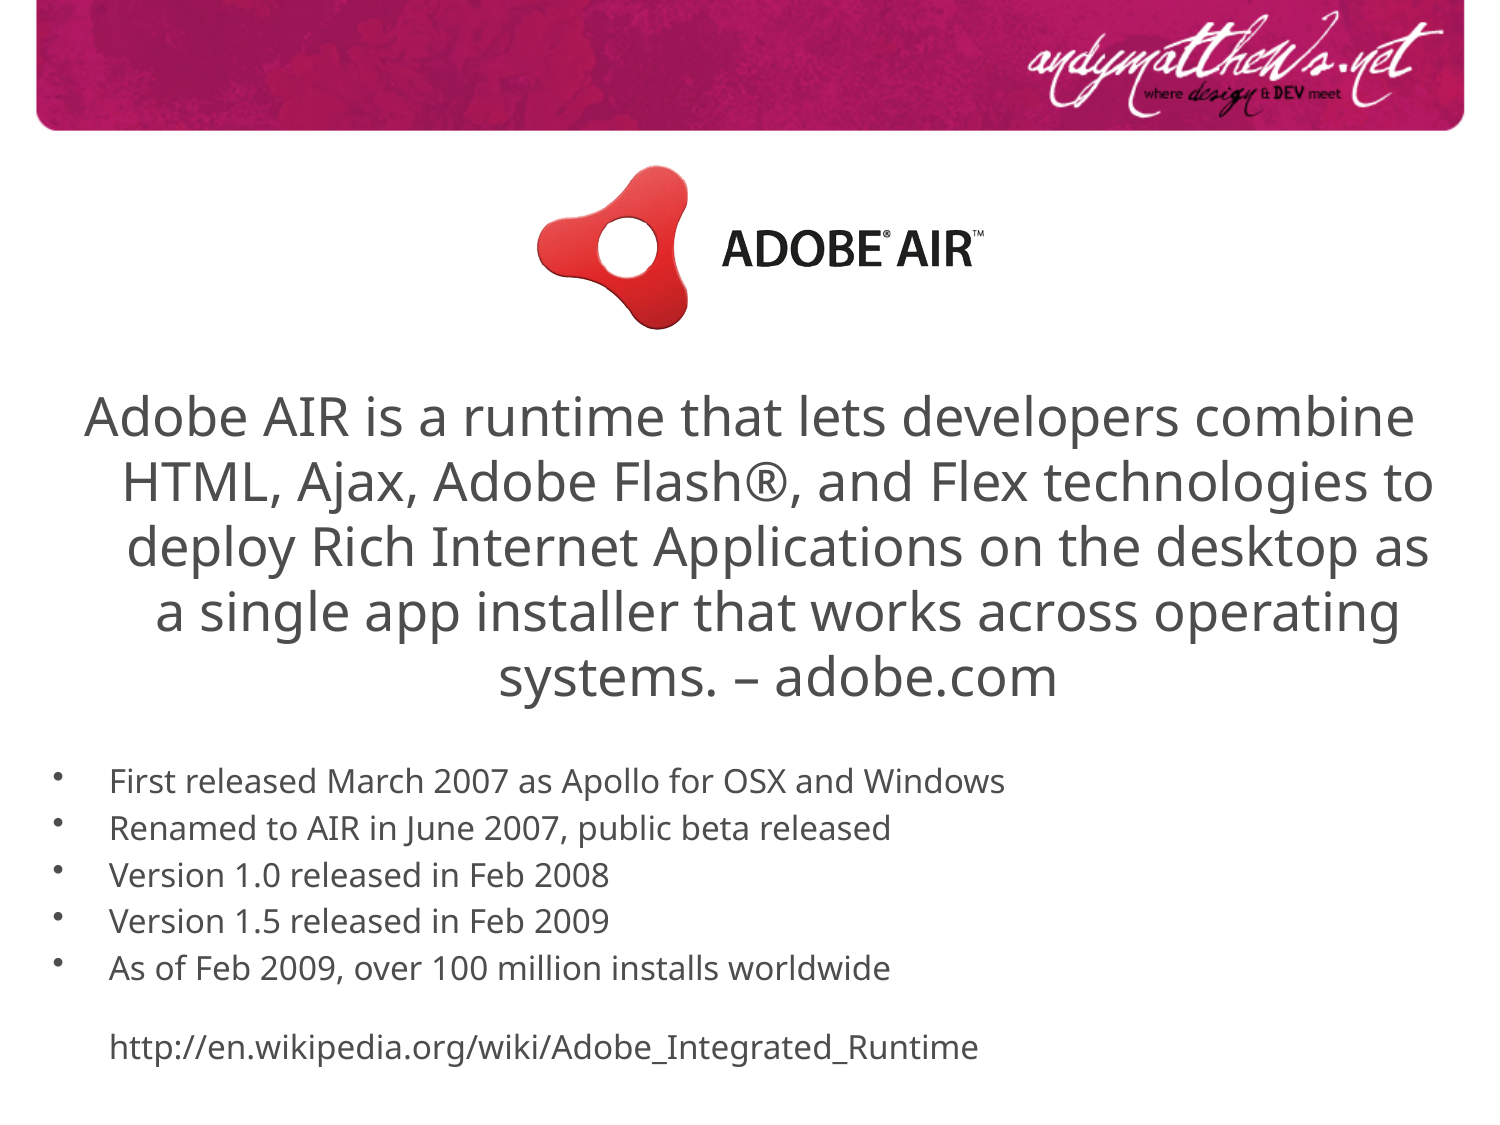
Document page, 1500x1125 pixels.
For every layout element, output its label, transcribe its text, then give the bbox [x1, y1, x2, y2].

list Adobe AIR is a runtime that lets developers combine HTML, Ajax, Adobe Flash®, and Flex technologies to deploy Rich Internet Applications on the desktop as a single app installer that works across operating systems. – adobe.com First released March 2007 as Apollo for OSX and Windows Renamed to AIR in June 2007, public beta released Version 1.0 released in Feb 2008 Version 1.5 released in Feb 2009 As of Feb 2009, over 100 million installs worldwide http://en.wikipedia.org/wiki/Adobe_Integrated_Runtime [37, 374, 1465, 1088]
picture [0, 0, 1500, 1125]
